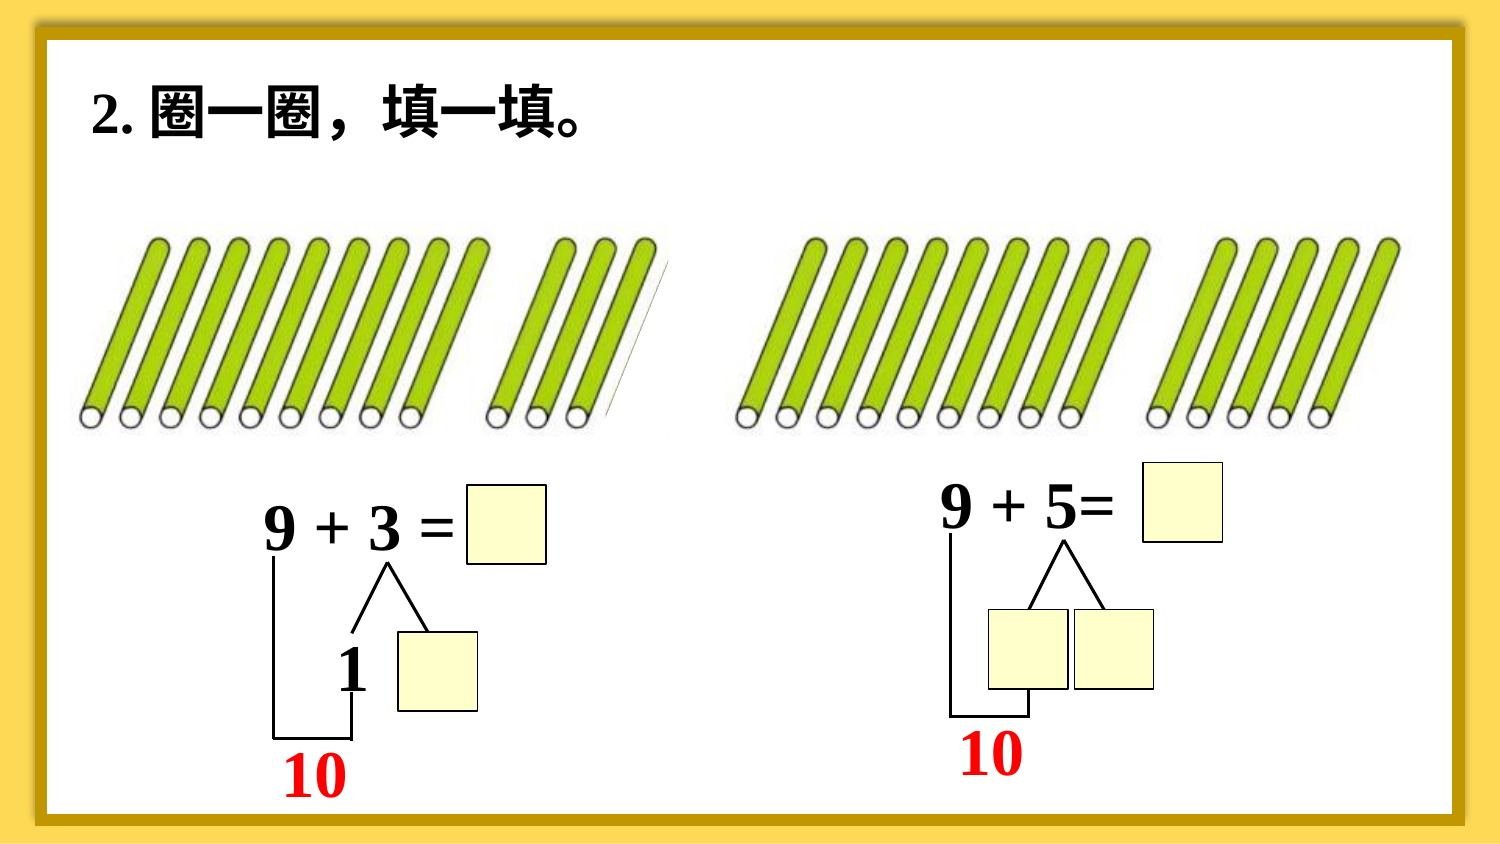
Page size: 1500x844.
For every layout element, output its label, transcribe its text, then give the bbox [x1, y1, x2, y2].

picture [726, 223, 1442, 438]
text_box 2.圈一圈，填一填。 [75, 67, 764, 153]
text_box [248, 476, 547, 820]
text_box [70, 223, 698, 455]
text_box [924, 454, 1223, 798]
